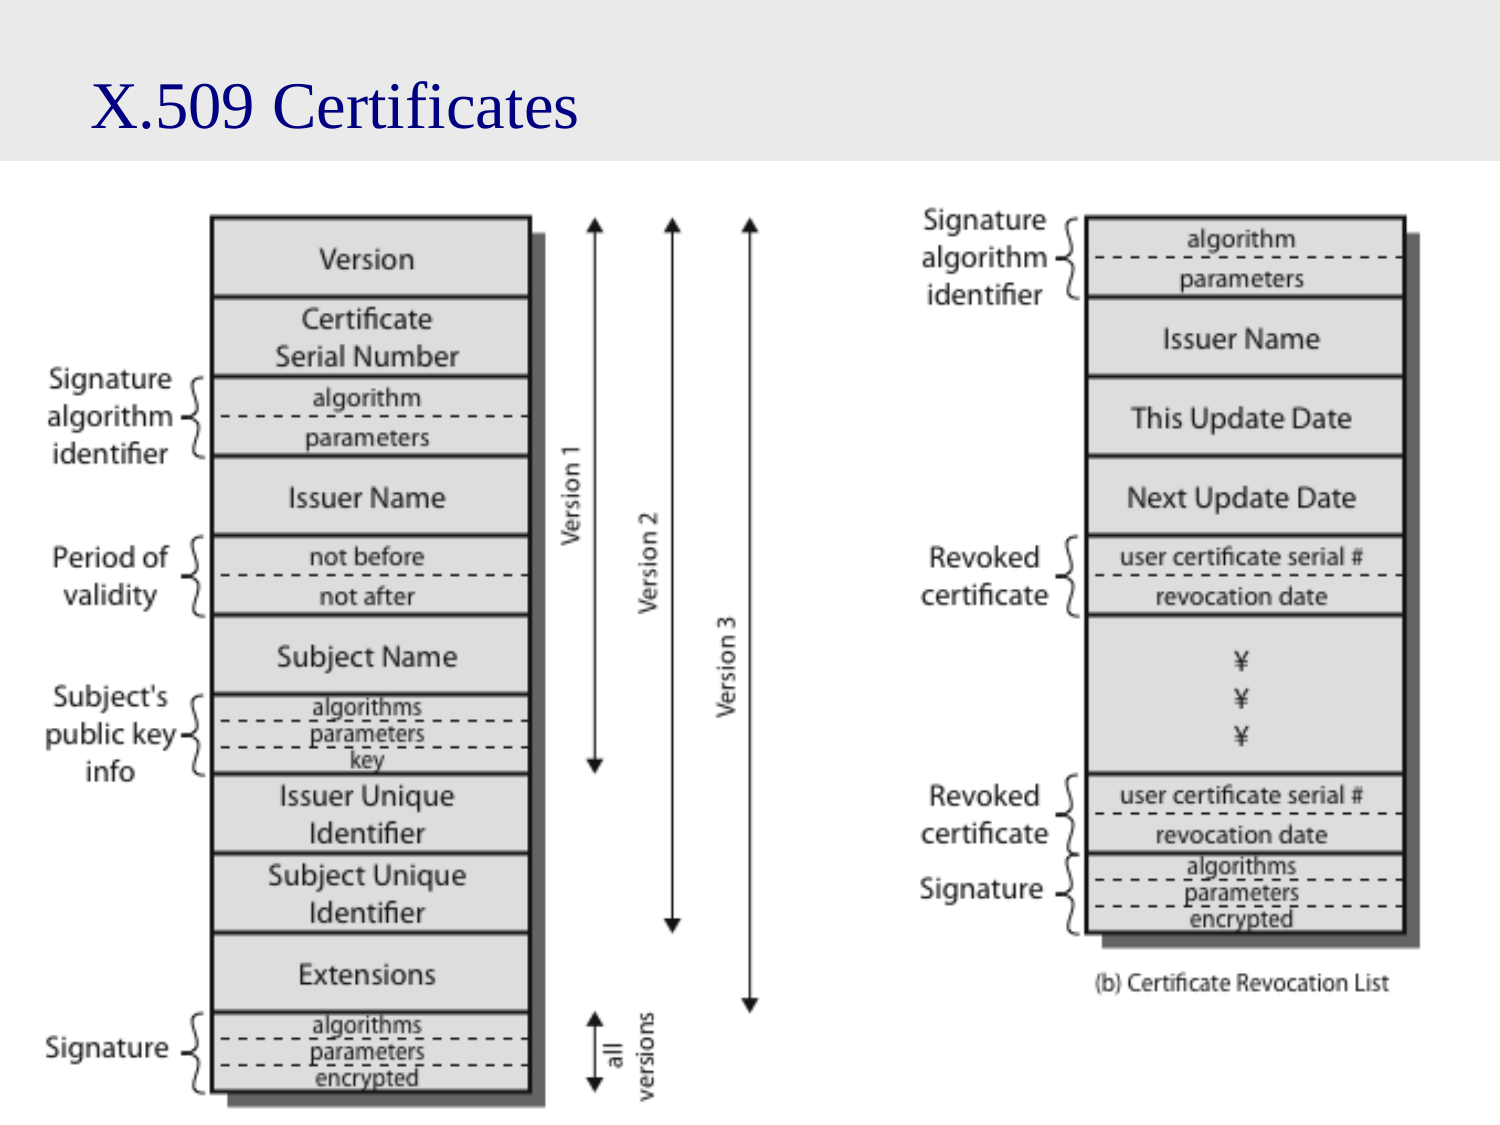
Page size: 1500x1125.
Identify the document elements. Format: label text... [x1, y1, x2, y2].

title X.509 Certificates [74, 9, 1426, 150]
picture [0, 161, 1500, 1125]
